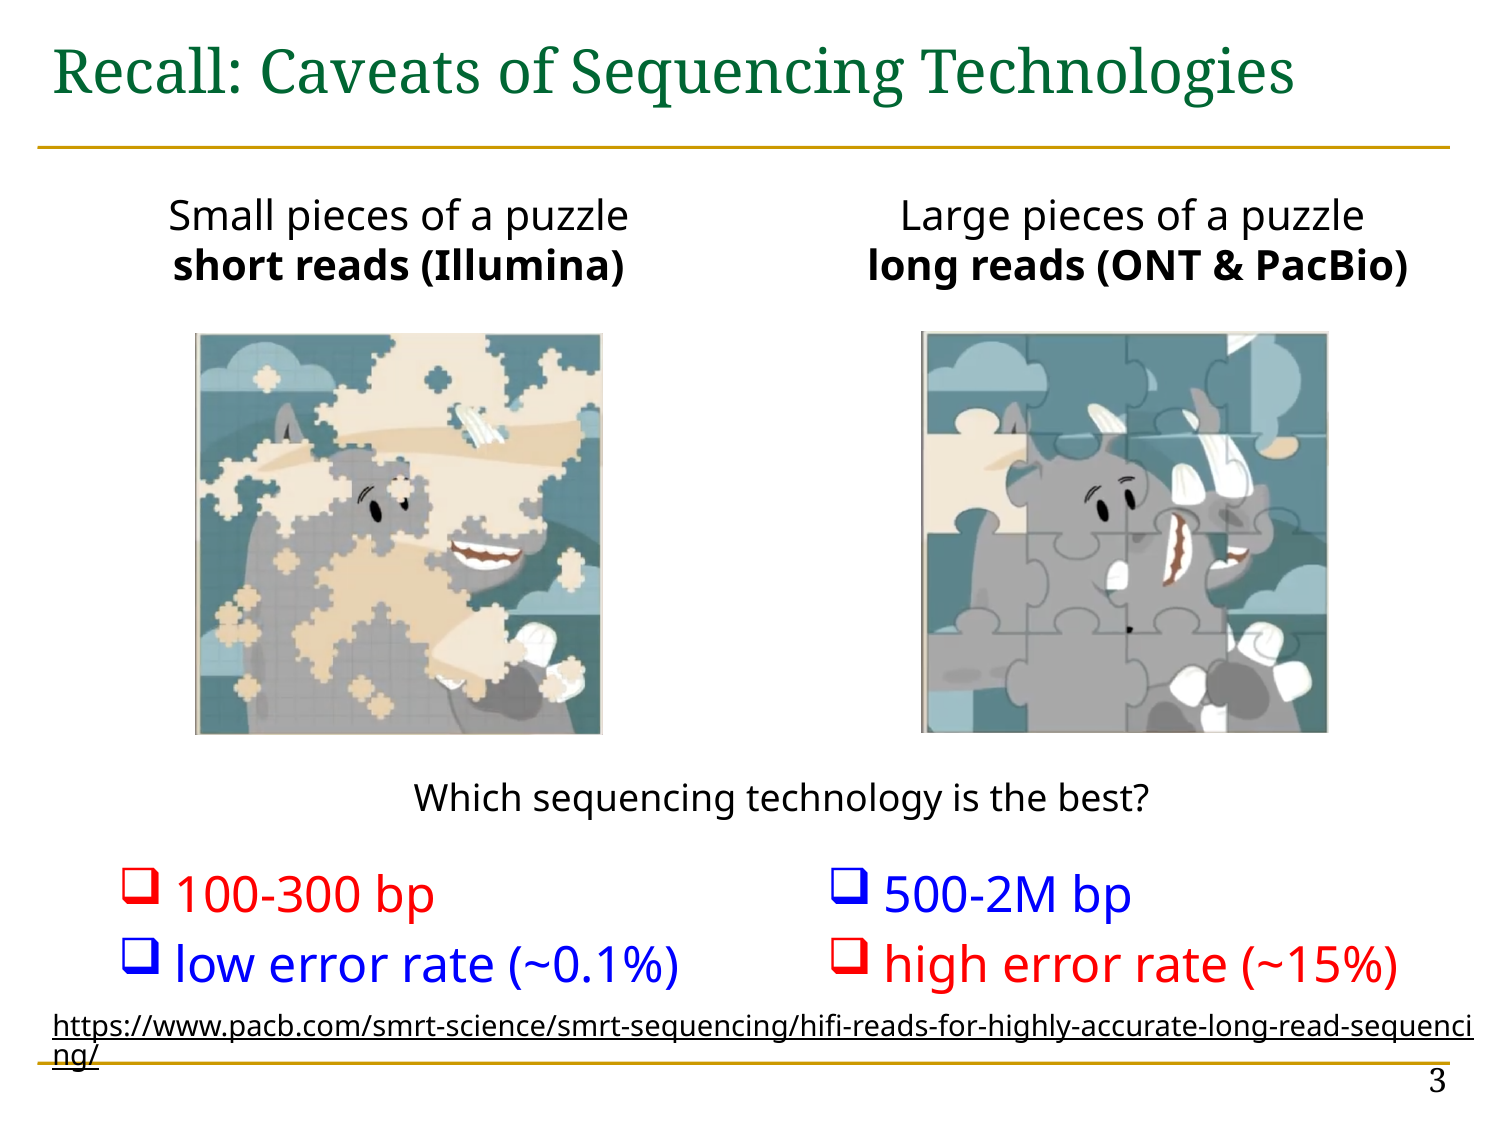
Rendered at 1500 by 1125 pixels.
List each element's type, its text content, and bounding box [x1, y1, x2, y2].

slide_number 3 [1111, 1089, 1462, 1112]
text_box Which sequencing technology is the best? [398, 766, 1226, 827]
text_box 100-300 bp low error rate (~0.1%) [103, 855, 728, 999]
title Recall: Caveats of Sequencing Technologies [37, 24, 1450, 148]
text_box https://www.pacb.com/smrt-science/smrt-sequencing/hifi-reads-for-highly-accurate-long-read-sequencing/ [37, 999, 1500, 1089]
text_box Large pieces of a puzzle long reads (ONT & PacBio) [852, 181, 1424, 297]
text_box Small pieces of a puzzle short reads (Illumina) [153, 181, 645, 297]
picture [195, 333, 603, 735]
picture [921, 331, 1329, 734]
text_box 500-2M bp high error rate (~15%) [812, 855, 1437, 999]
